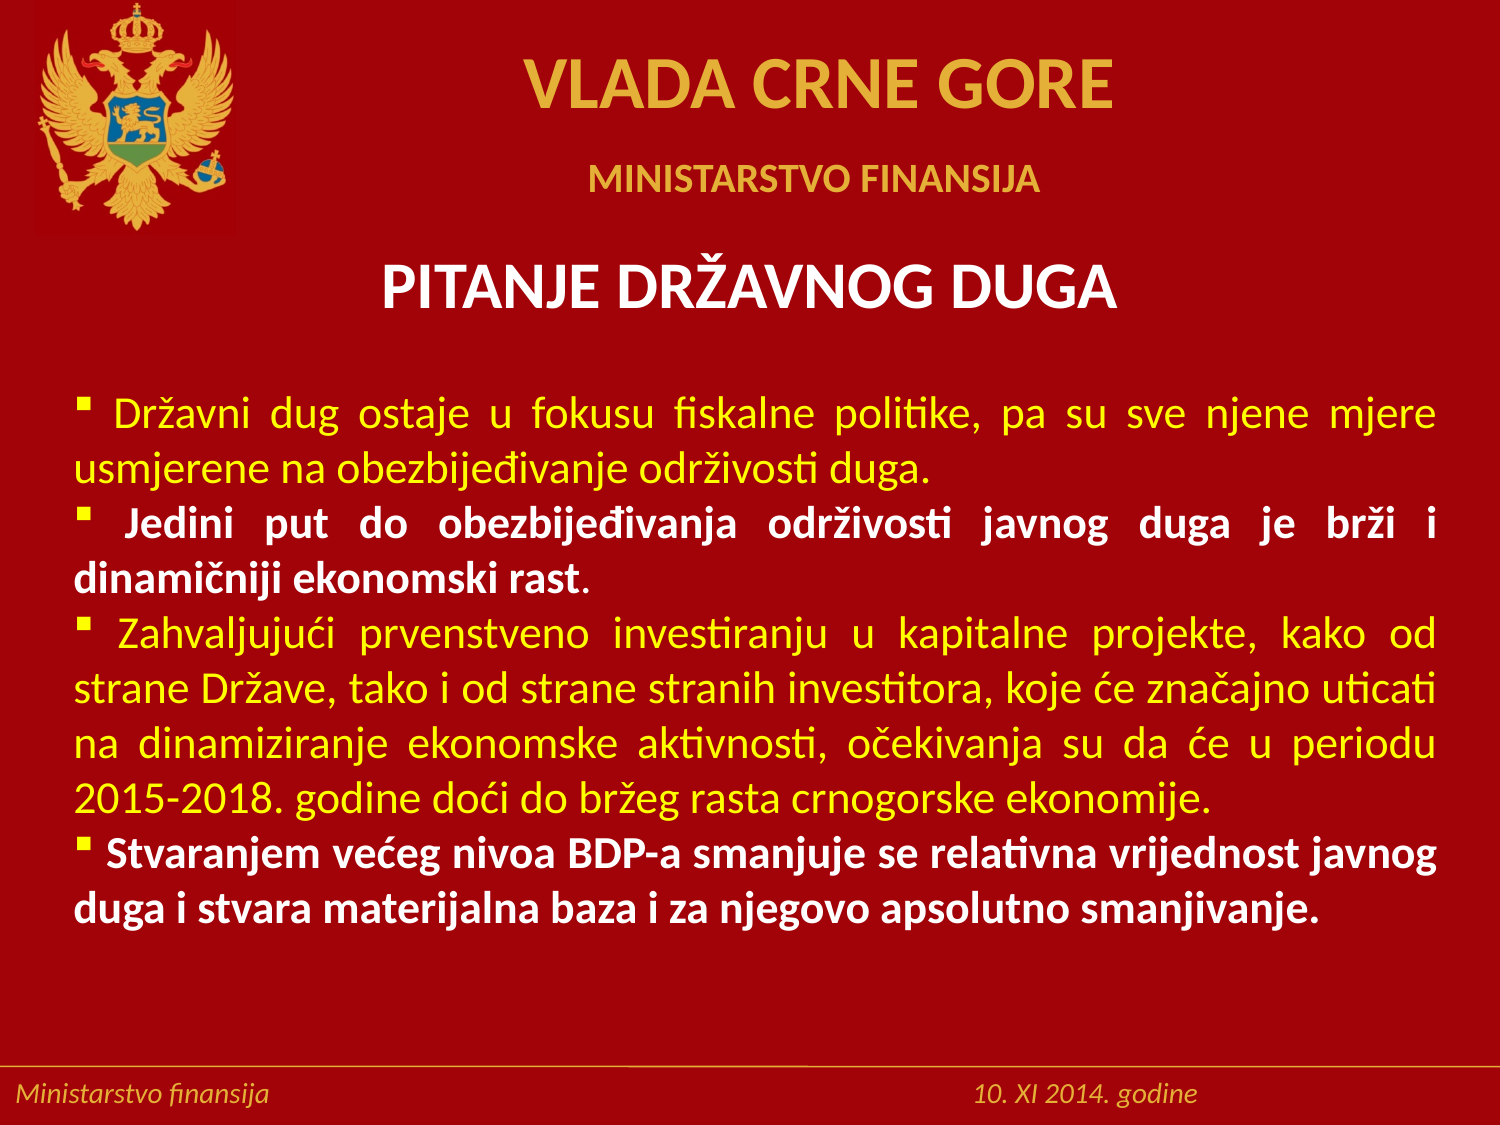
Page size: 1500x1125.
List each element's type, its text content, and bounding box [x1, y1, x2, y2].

picture [34, 0, 237, 235]
text_box Državni dug ostaje u fokusu fiskalne politike, pa su sve njene mjere usmjerene na obezbijeđivanje održivosti duga. Jedini put do obezbijeđivanja održivosti javnog duga je brži i dinamičniji ekonomski rast. Zahvaljujući prvenstveno investiranju u kapitalne projekte, kako od strane Države, tako i od strane stranih investitora, koje će značajno uticati na dinamiziranje ekonomske aktivnosti, očekivanja su da će u periodu 2015-2018. godine doći do bržeg rasta crnogorske ekonomije. Stvaranjem većeg nivoa BDP-a smanjuje se relativna vrijednost javnog duga i stvara materijalna baza i za njegovo apsolutno smanjivanje. [58, 375, 1453, 995]
title VLADA CRNE GORE Ministarstvo finansija [238, 0, 1383, 235]
text_box PITANJE DRŽAVNOG DUGA [366, 234, 1135, 329]
subtitle Ministarstvo finansija 10. XI 2014. godine [0, 1072, 1500, 1125]
